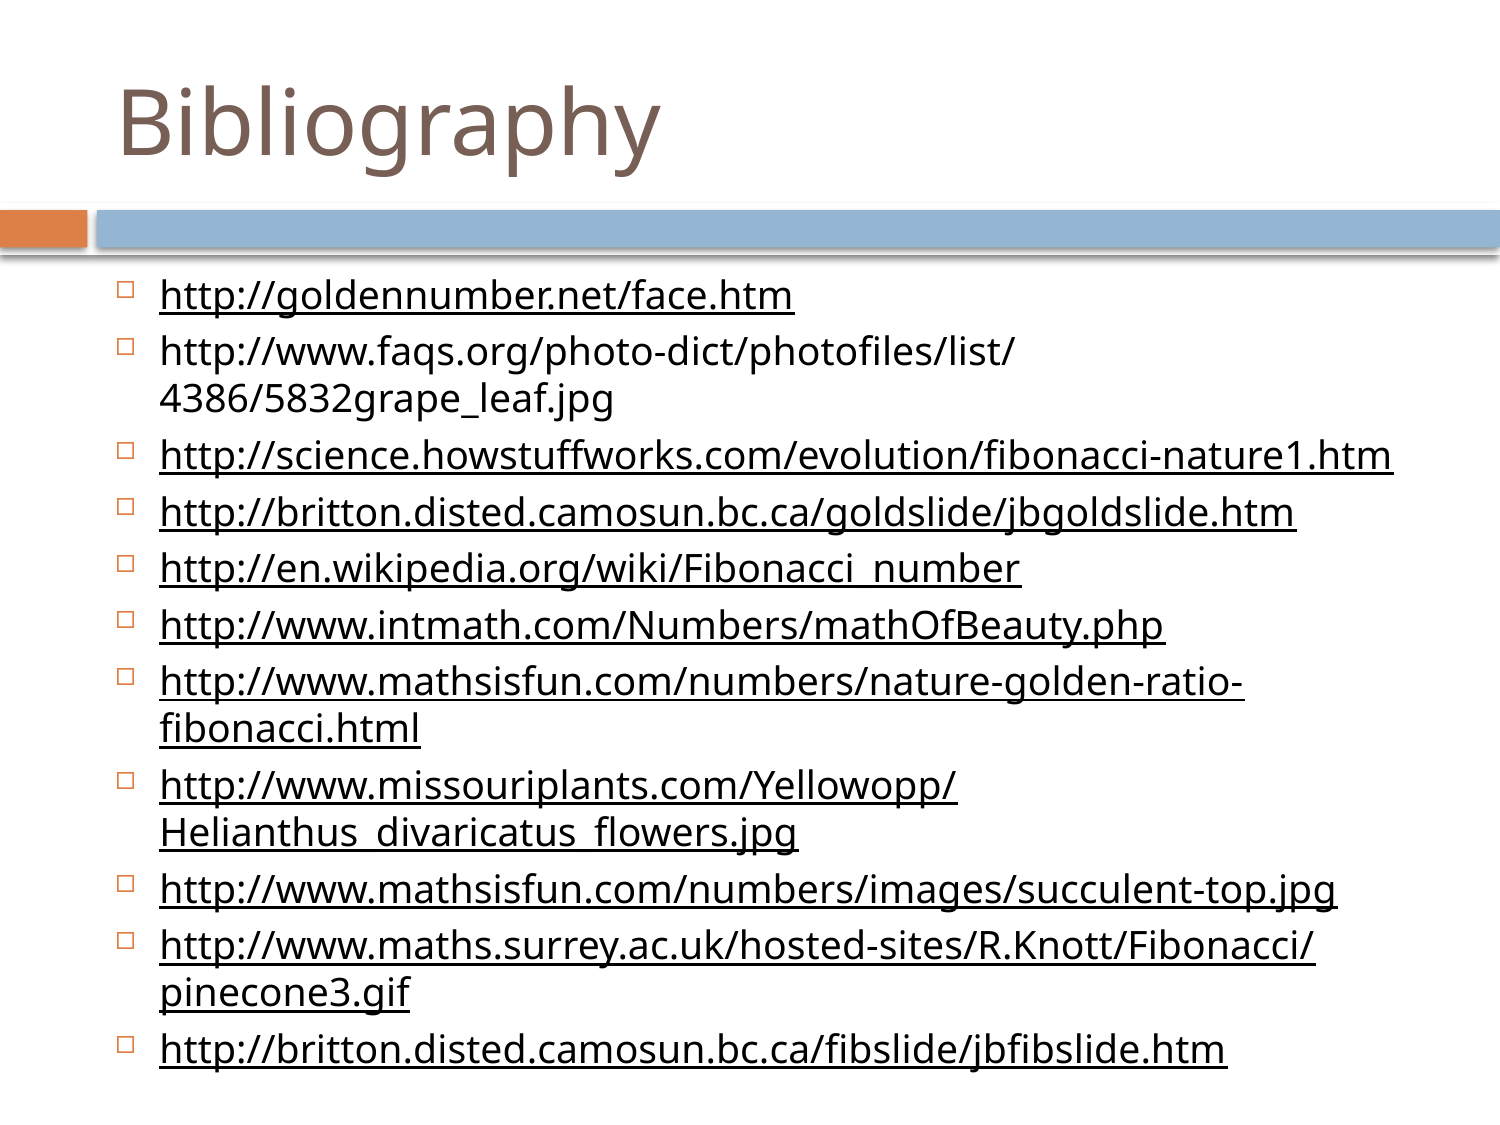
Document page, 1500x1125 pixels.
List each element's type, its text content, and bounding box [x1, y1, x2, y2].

title Bibliography [100, 37, 1438, 200]
list http://goldennumber.net/face.htm http://www.faqs.org/photo-dict/photofiles/list/4386/5832grape_leaf.jpg http://science.howstuffworks.com/evolution/fibonacci-nature1.htm http://britton.disted.camosun.bc.ca/goldslide/jbgoldslide.htm http://en.wikipedia.org/wiki/Fibonacci_number http://www.intmath.com/Numbers/mathOfBeauty.php http://www.mathsisfun.com/numbers/nature-golden-ratio-fibonacci.html http://www.missouriplants.com/Yellowopp/Helianthus_divaricatus_flowers.jpg http://www.mathsisfun.com/numbers/images/succulent-top.jpg http://www.maths.surrey.ac.uk/hosted-sites/R.Knott/Fibonacci/pinecone3.gif http://britton.disted.camosun.bc.ca/fibslide/jbfibslide.htm [100, 262, 1438, 1100]
